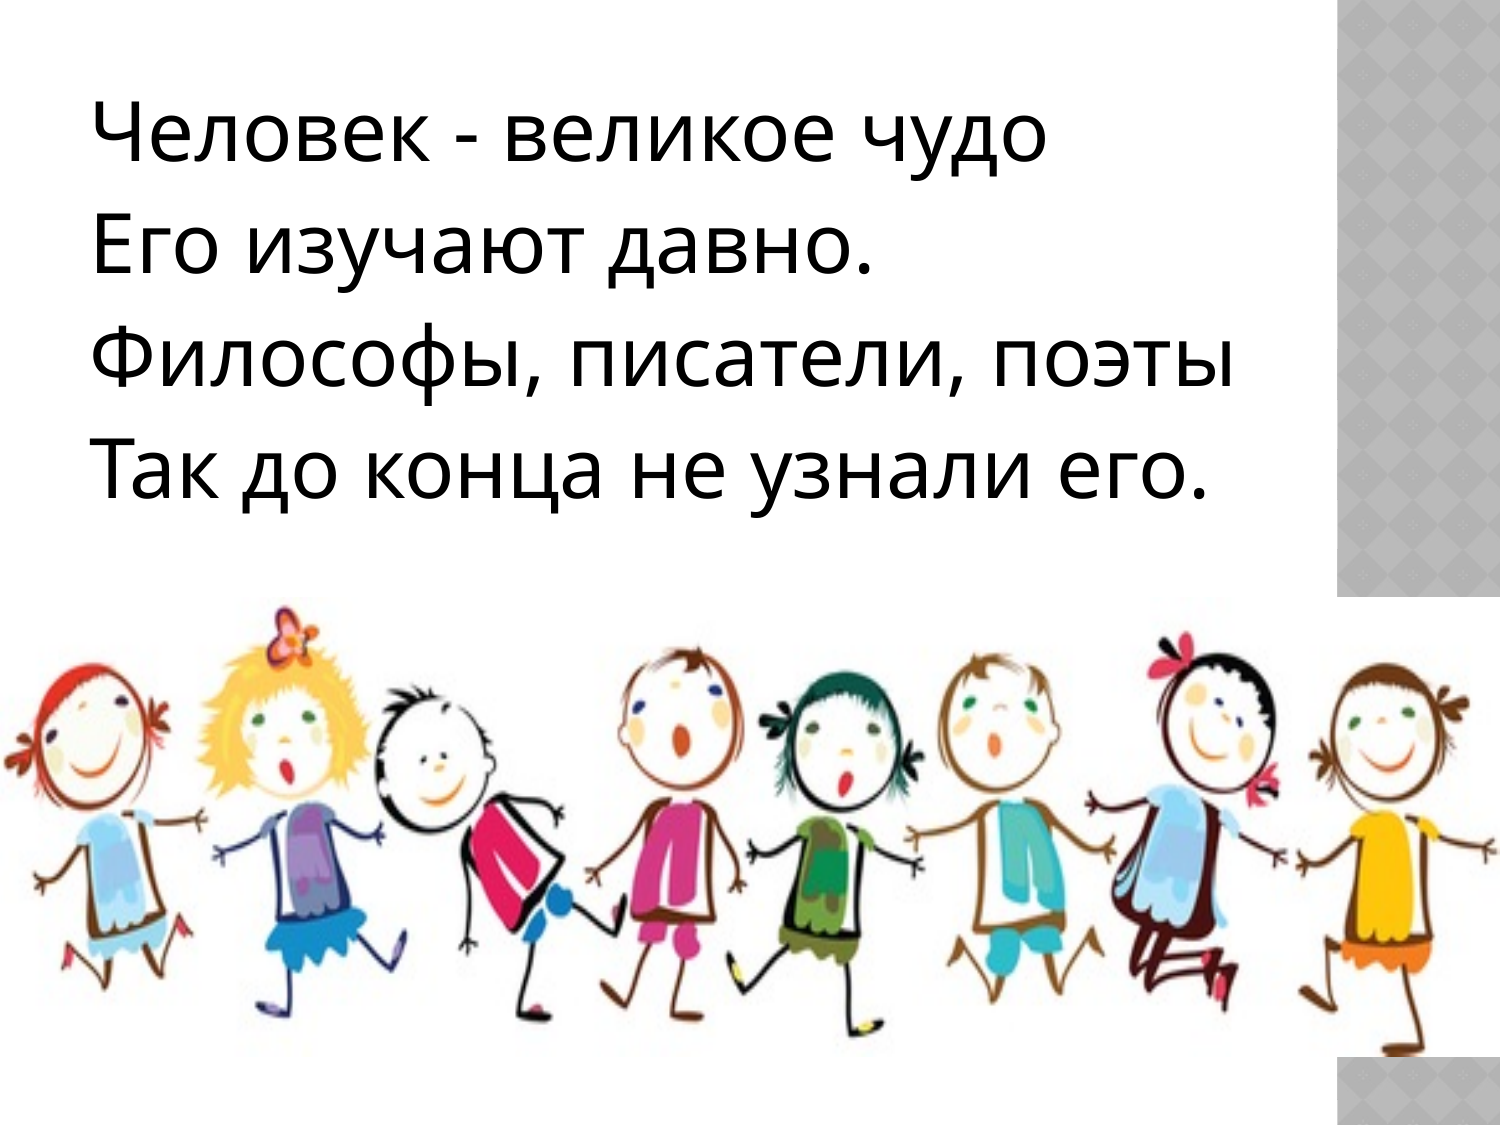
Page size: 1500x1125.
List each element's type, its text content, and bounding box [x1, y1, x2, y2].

list Человек - великое чудо Его изучают давно. Философы, писатели, поэты Так до конца не узнали его. [75, 70, 1263, 595]
picture [0, 597, 1500, 1058]
